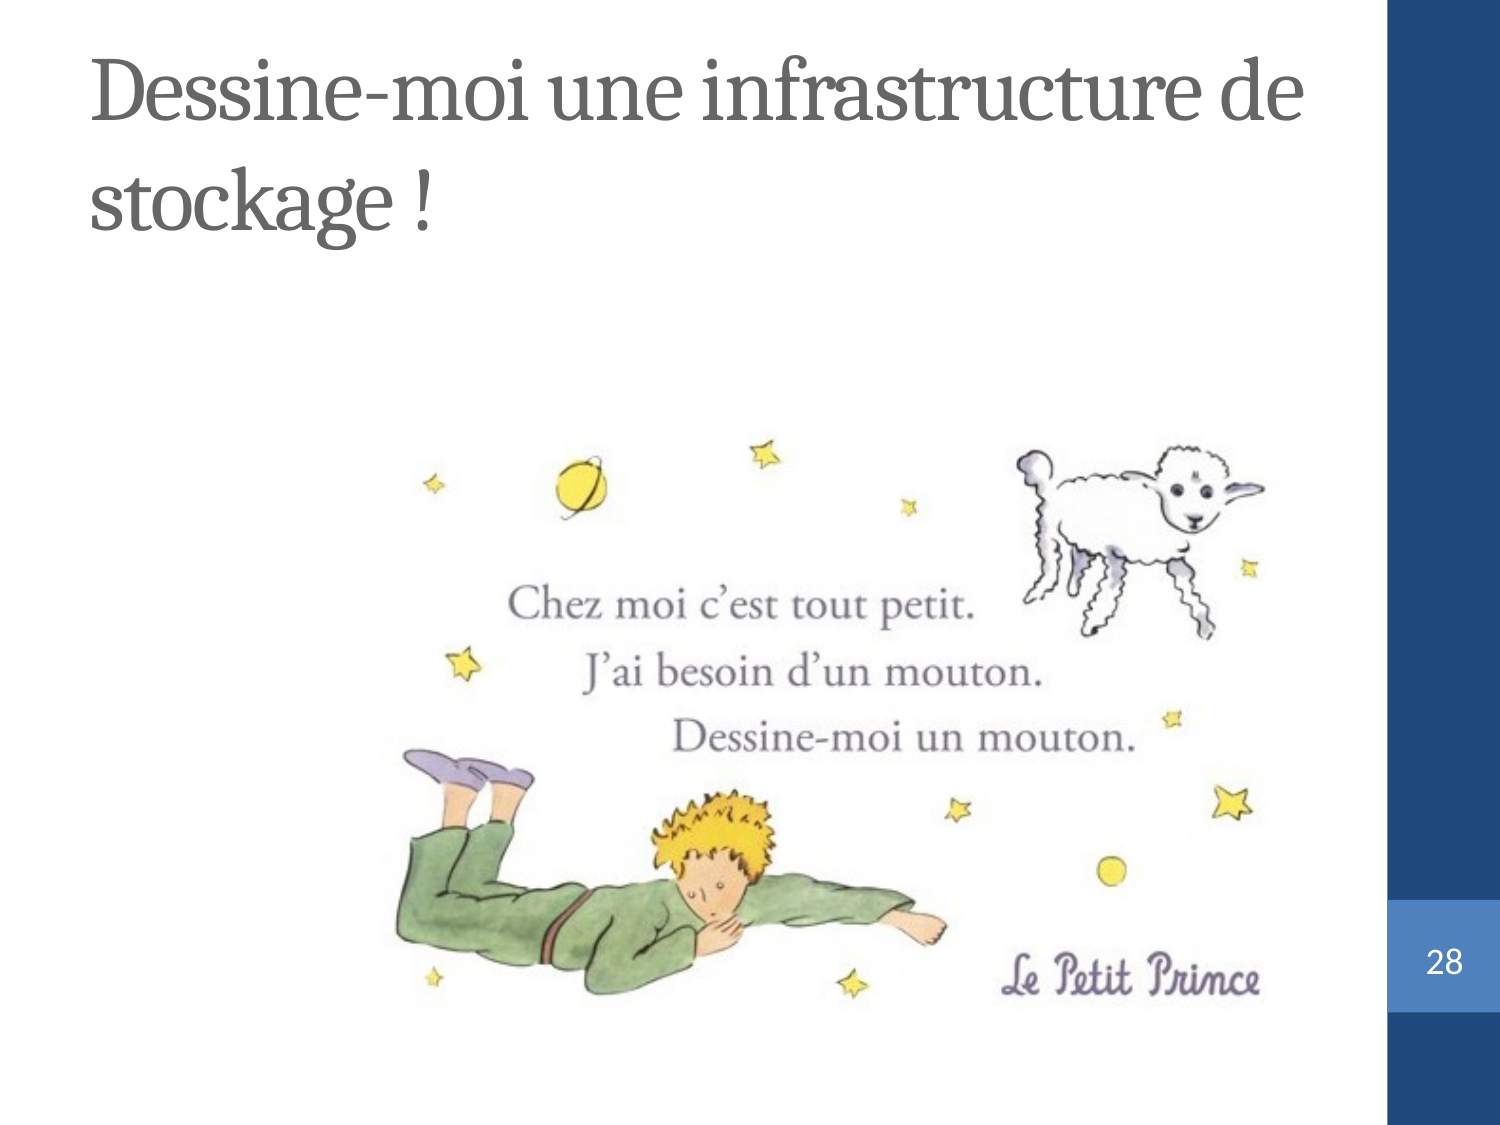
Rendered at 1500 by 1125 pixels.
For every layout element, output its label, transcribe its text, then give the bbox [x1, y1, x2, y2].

picture [324, 385, 1331, 1057]
text_box <numéro> [1399, 926, 1490, 992]
text_box Dessine-moi une infrastructure de stockage ! [74, 45, 1325, 233]
